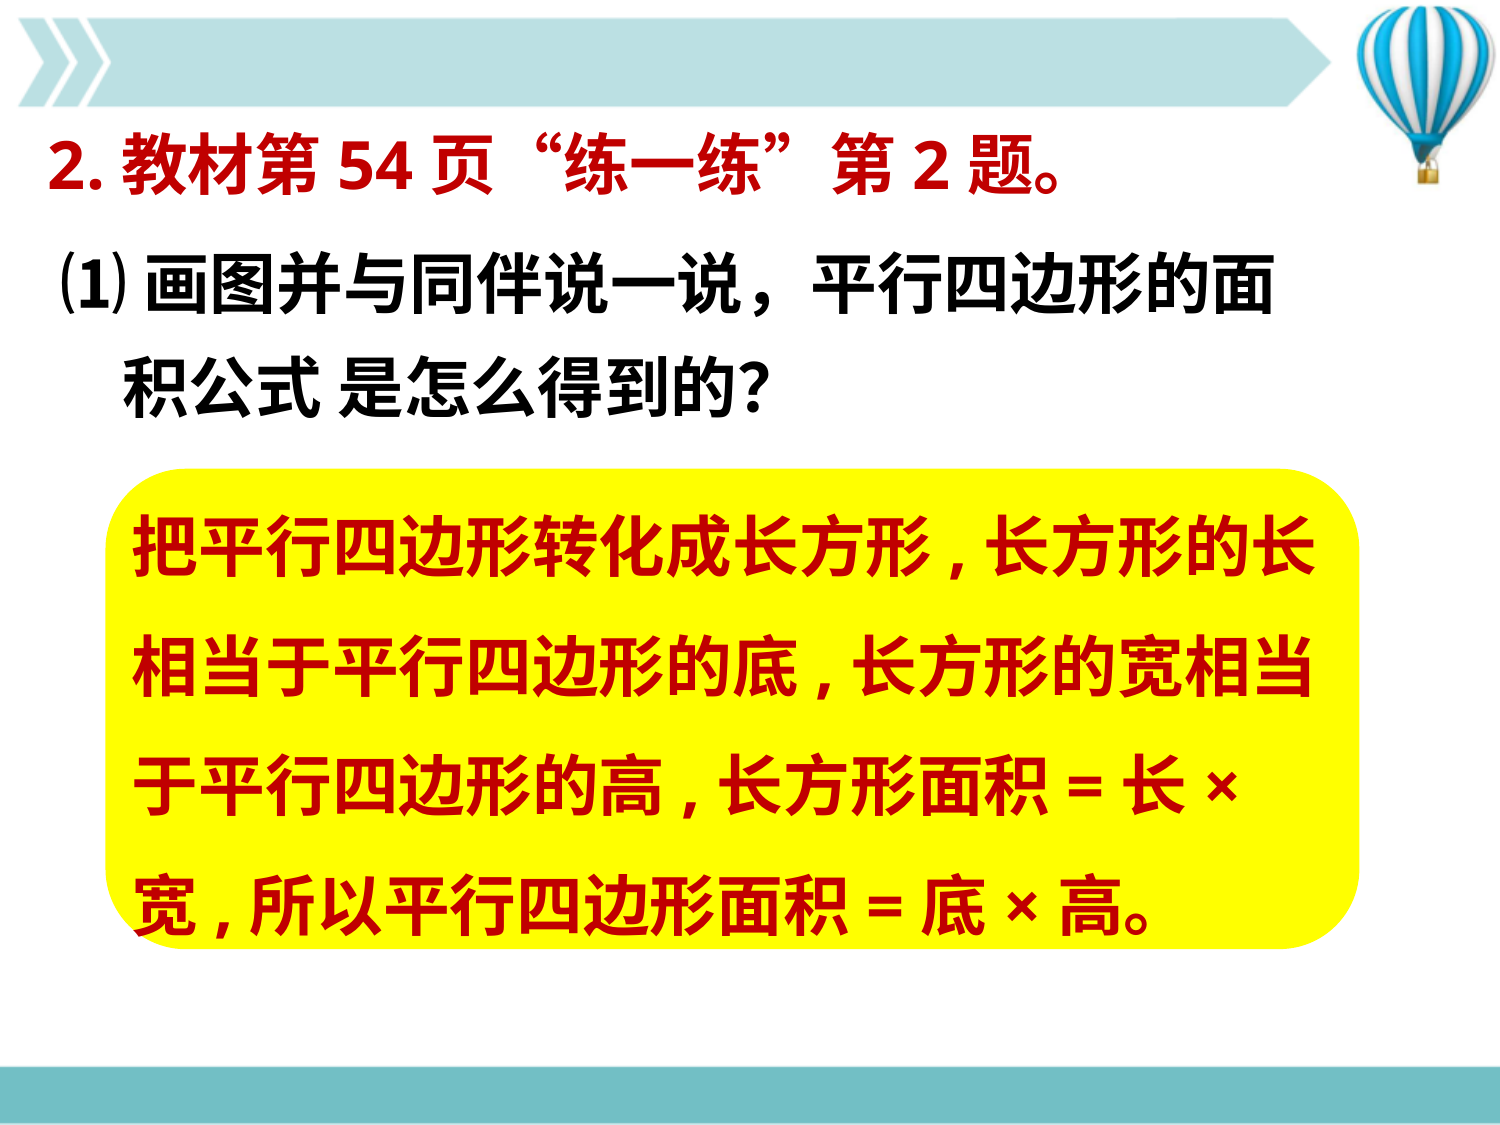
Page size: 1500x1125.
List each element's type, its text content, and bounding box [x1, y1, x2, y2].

text_box ⑴画图并与同伴说一说，平行四边形的面 积公式 是怎么得到的？ [0, 210, 1395, 434]
picture [0, 0, 1500, 1125]
text_box [105, 507, 117, 911]
text_box 2.教材第54页“练一练”第2题。 [0, 115, 1383, 210]
text_box 把平行四边形转化成长方形,长方形的长相当于平行四边形的底,长方形的宽相当于平行四边形的高,长方形面积=长×宽,所以平行四边形面积=底×高。 [117, 456, 1372, 952]
